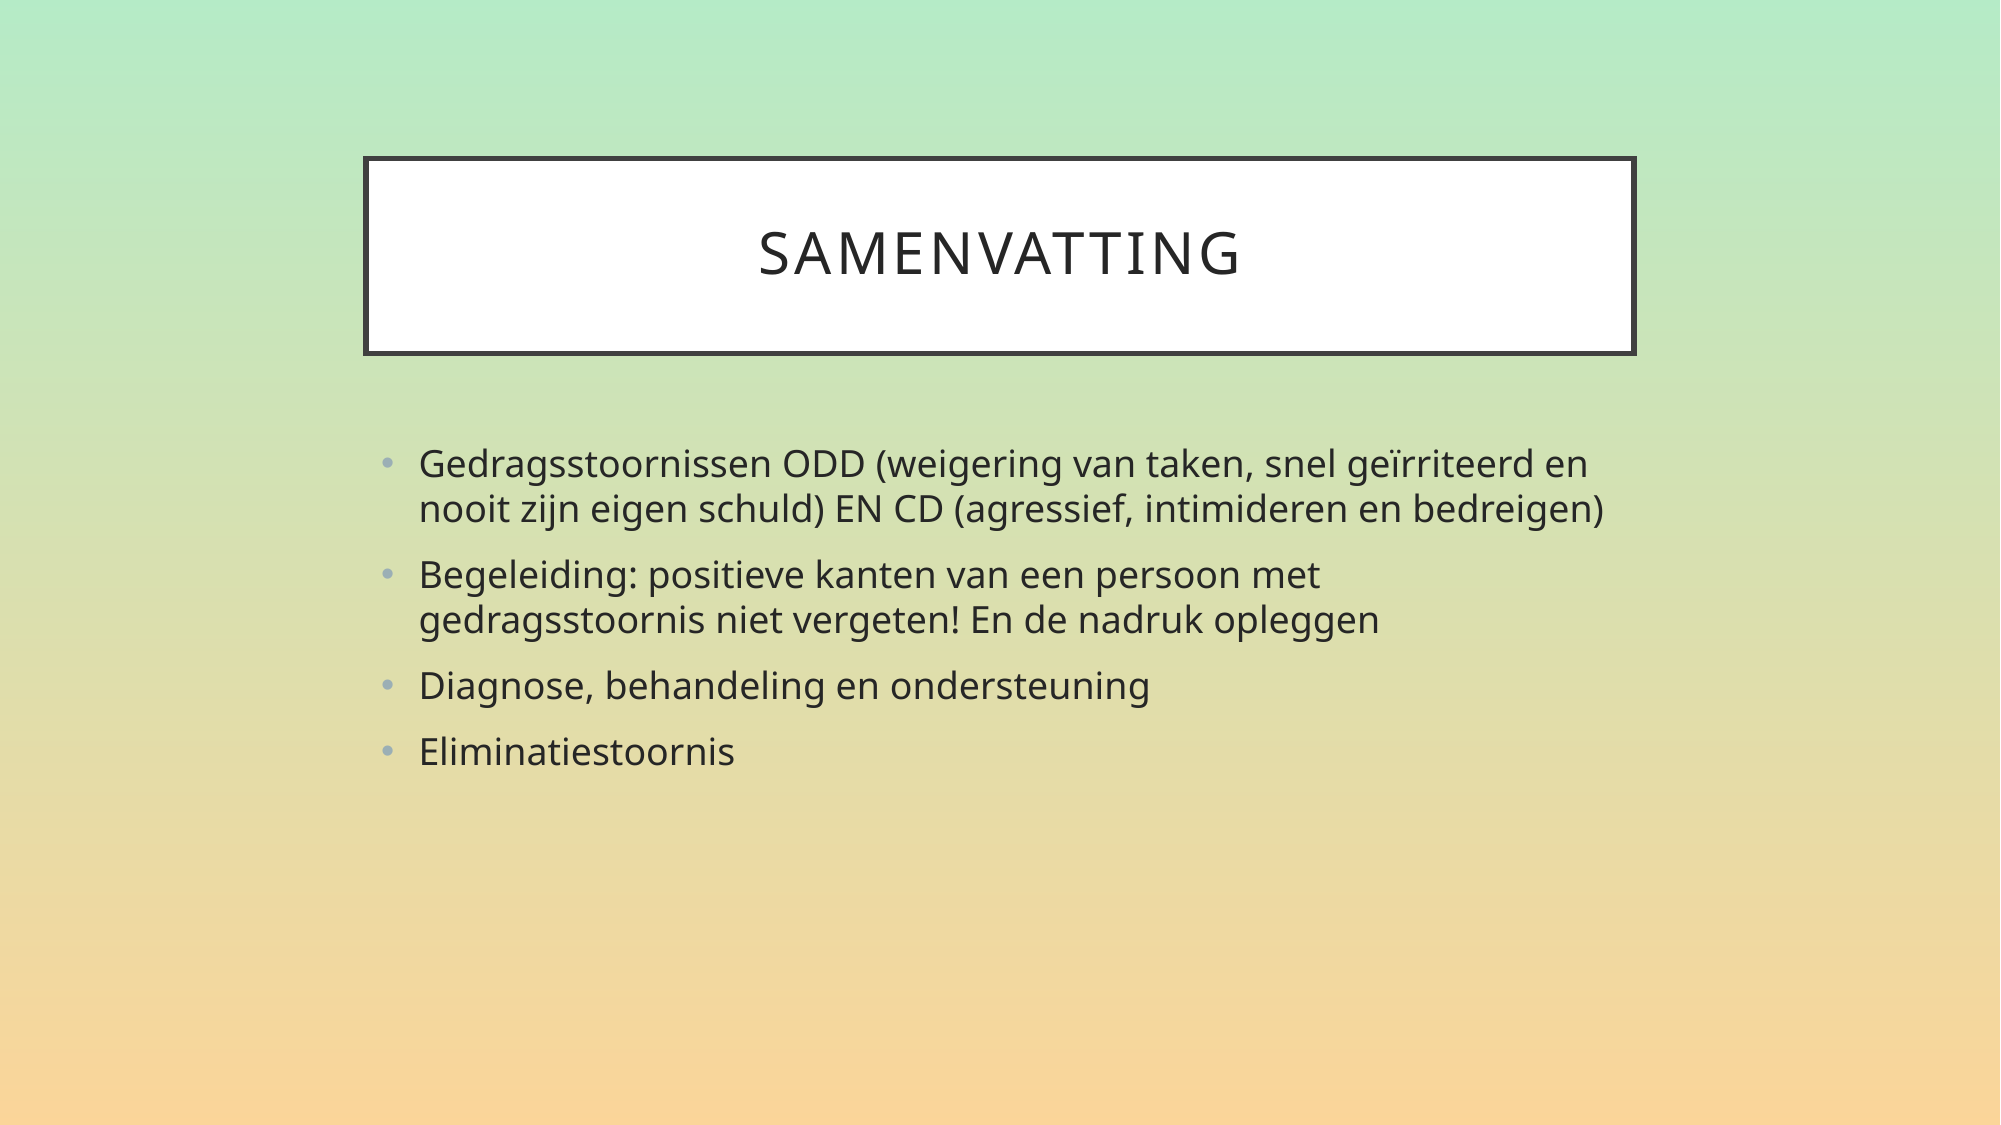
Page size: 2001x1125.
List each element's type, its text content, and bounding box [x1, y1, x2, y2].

list Gedragsstoornissen ODD (weigering van taken, snel geïrriteerd en nooit zijn eigen schuld) EN CD (agressief, intimideren en bedreigen) Begeleiding: positieve kanten van een persoon met gedragsstoornis niet vergeten! En de nadruk opleggen Diagnose, behandeling en ondersteuning Eliminatiestoornis [366, 432, 1634, 942]
title Samenvatting [363, 156, 1637, 356]
